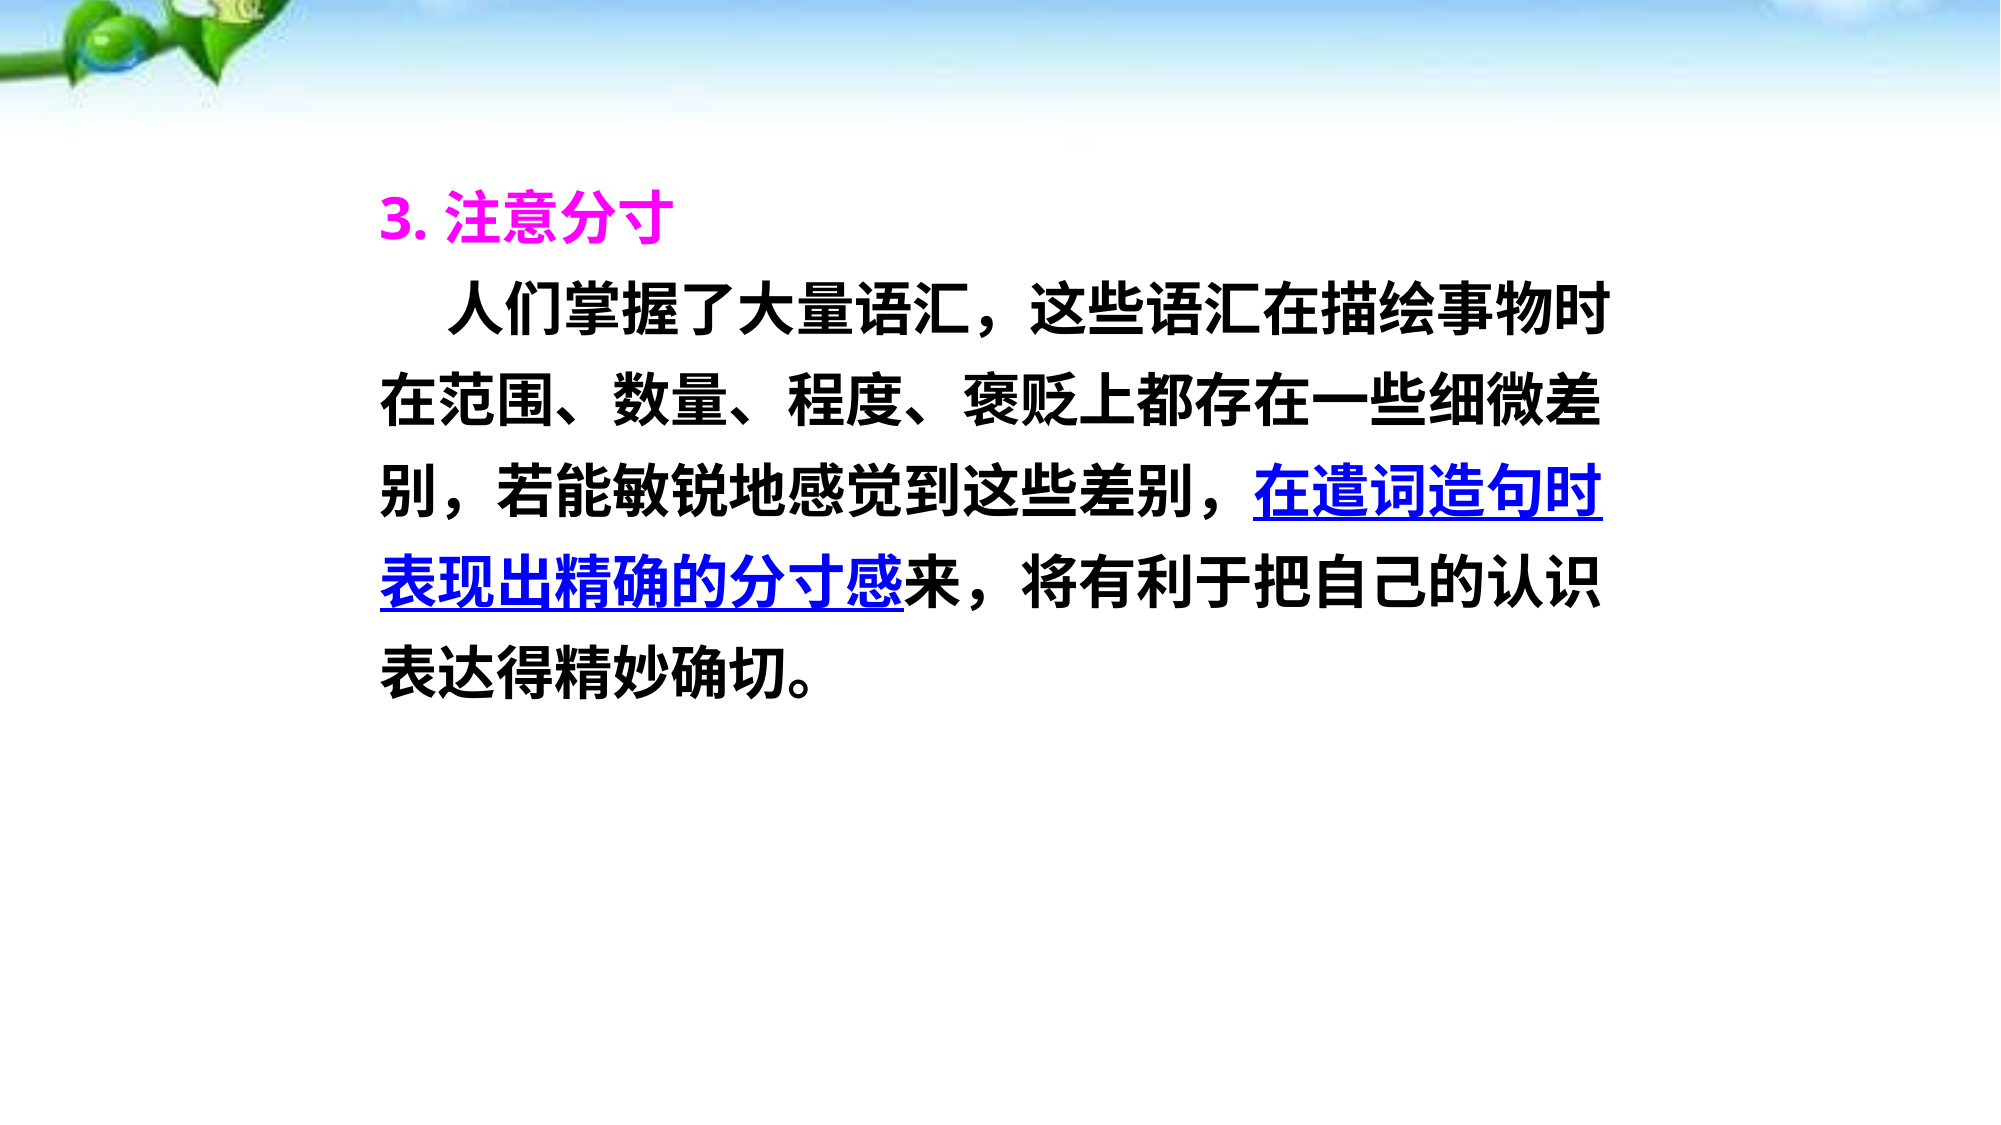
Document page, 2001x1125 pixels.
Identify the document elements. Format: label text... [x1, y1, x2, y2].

text_box 3.注意分寸 人们掌握了大量语汇，这些语汇在描绘事物时在范围、数量、程度、褒贬上都存在一些细微差别，若能敏锐地感觉到这些差别，在遣词造句时表现出精确的分寸感来，将有利于把自己的认识表达得精妙确切。 [364, 153, 1649, 714]
picture [0, 0, 2001, 1125]
